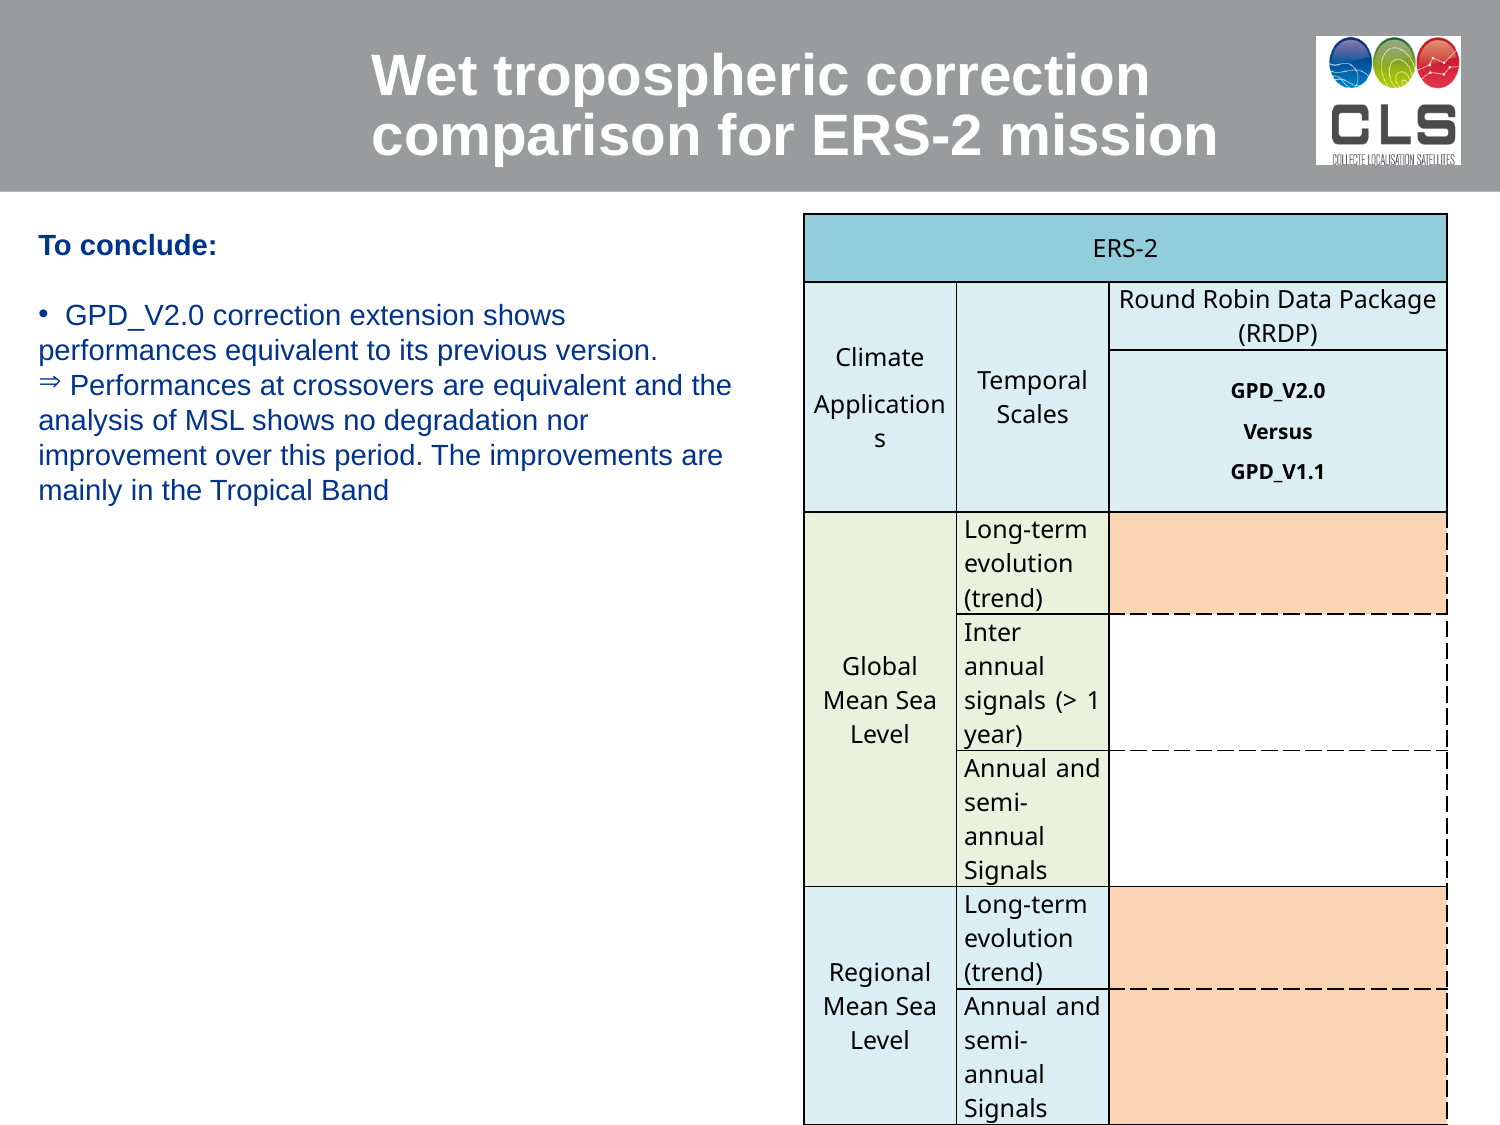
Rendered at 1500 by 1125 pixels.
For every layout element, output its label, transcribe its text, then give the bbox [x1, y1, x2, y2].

table_cell Long-term evolution (trend) [957, 513, 1108, 613]
table_cell Inter annual signals (> 1 year) [957, 615, 1108, 750]
table_cell [1110, 614, 1447, 750]
table_cell Regional Mean Sea Level [805, 887, 956, 1124]
table_cell [1110, 989, 1447, 1124]
table_cell Long-term evolution (trend) [957, 887, 1108, 988]
table_cell Annual and semi-annual Signals [957, 990, 1108, 1124]
table_cell [1110, 887, 1447, 989]
picture [1316, 36, 1461, 165]
table_cell Global Mean Sea Level [805, 513, 956, 886]
text_box To conclude: GPD_V2.0 correction extension shows performances equivalent to its previous version. Performances at crossovers are equivalent and the analysis of MSL shows no degradation nor improvement over this period. The improvements are mainly in the Tropical Band [23, 219, 757, 1104]
text_box Wet tropospheric correction comparison for ERS-2 mission [356, 40, 1365, 172]
table_cell Annual and semi-annual Signals [957, 751, 1108, 886]
table_cell [1110, 513, 1447, 614]
table_cell Temporal Scales [957, 283, 1108, 511]
table_header ERS-2 [805, 215, 1446, 281]
table_cell GPD_V2.0 Versus GPD_V1.1 [1110, 351, 1446, 511]
table_cell [1110, 750, 1447, 886]
table_cell Round Robin Data Package (RRDP) [1110, 283, 1446, 349]
table_cell Climate Applications [805, 283, 956, 511]
